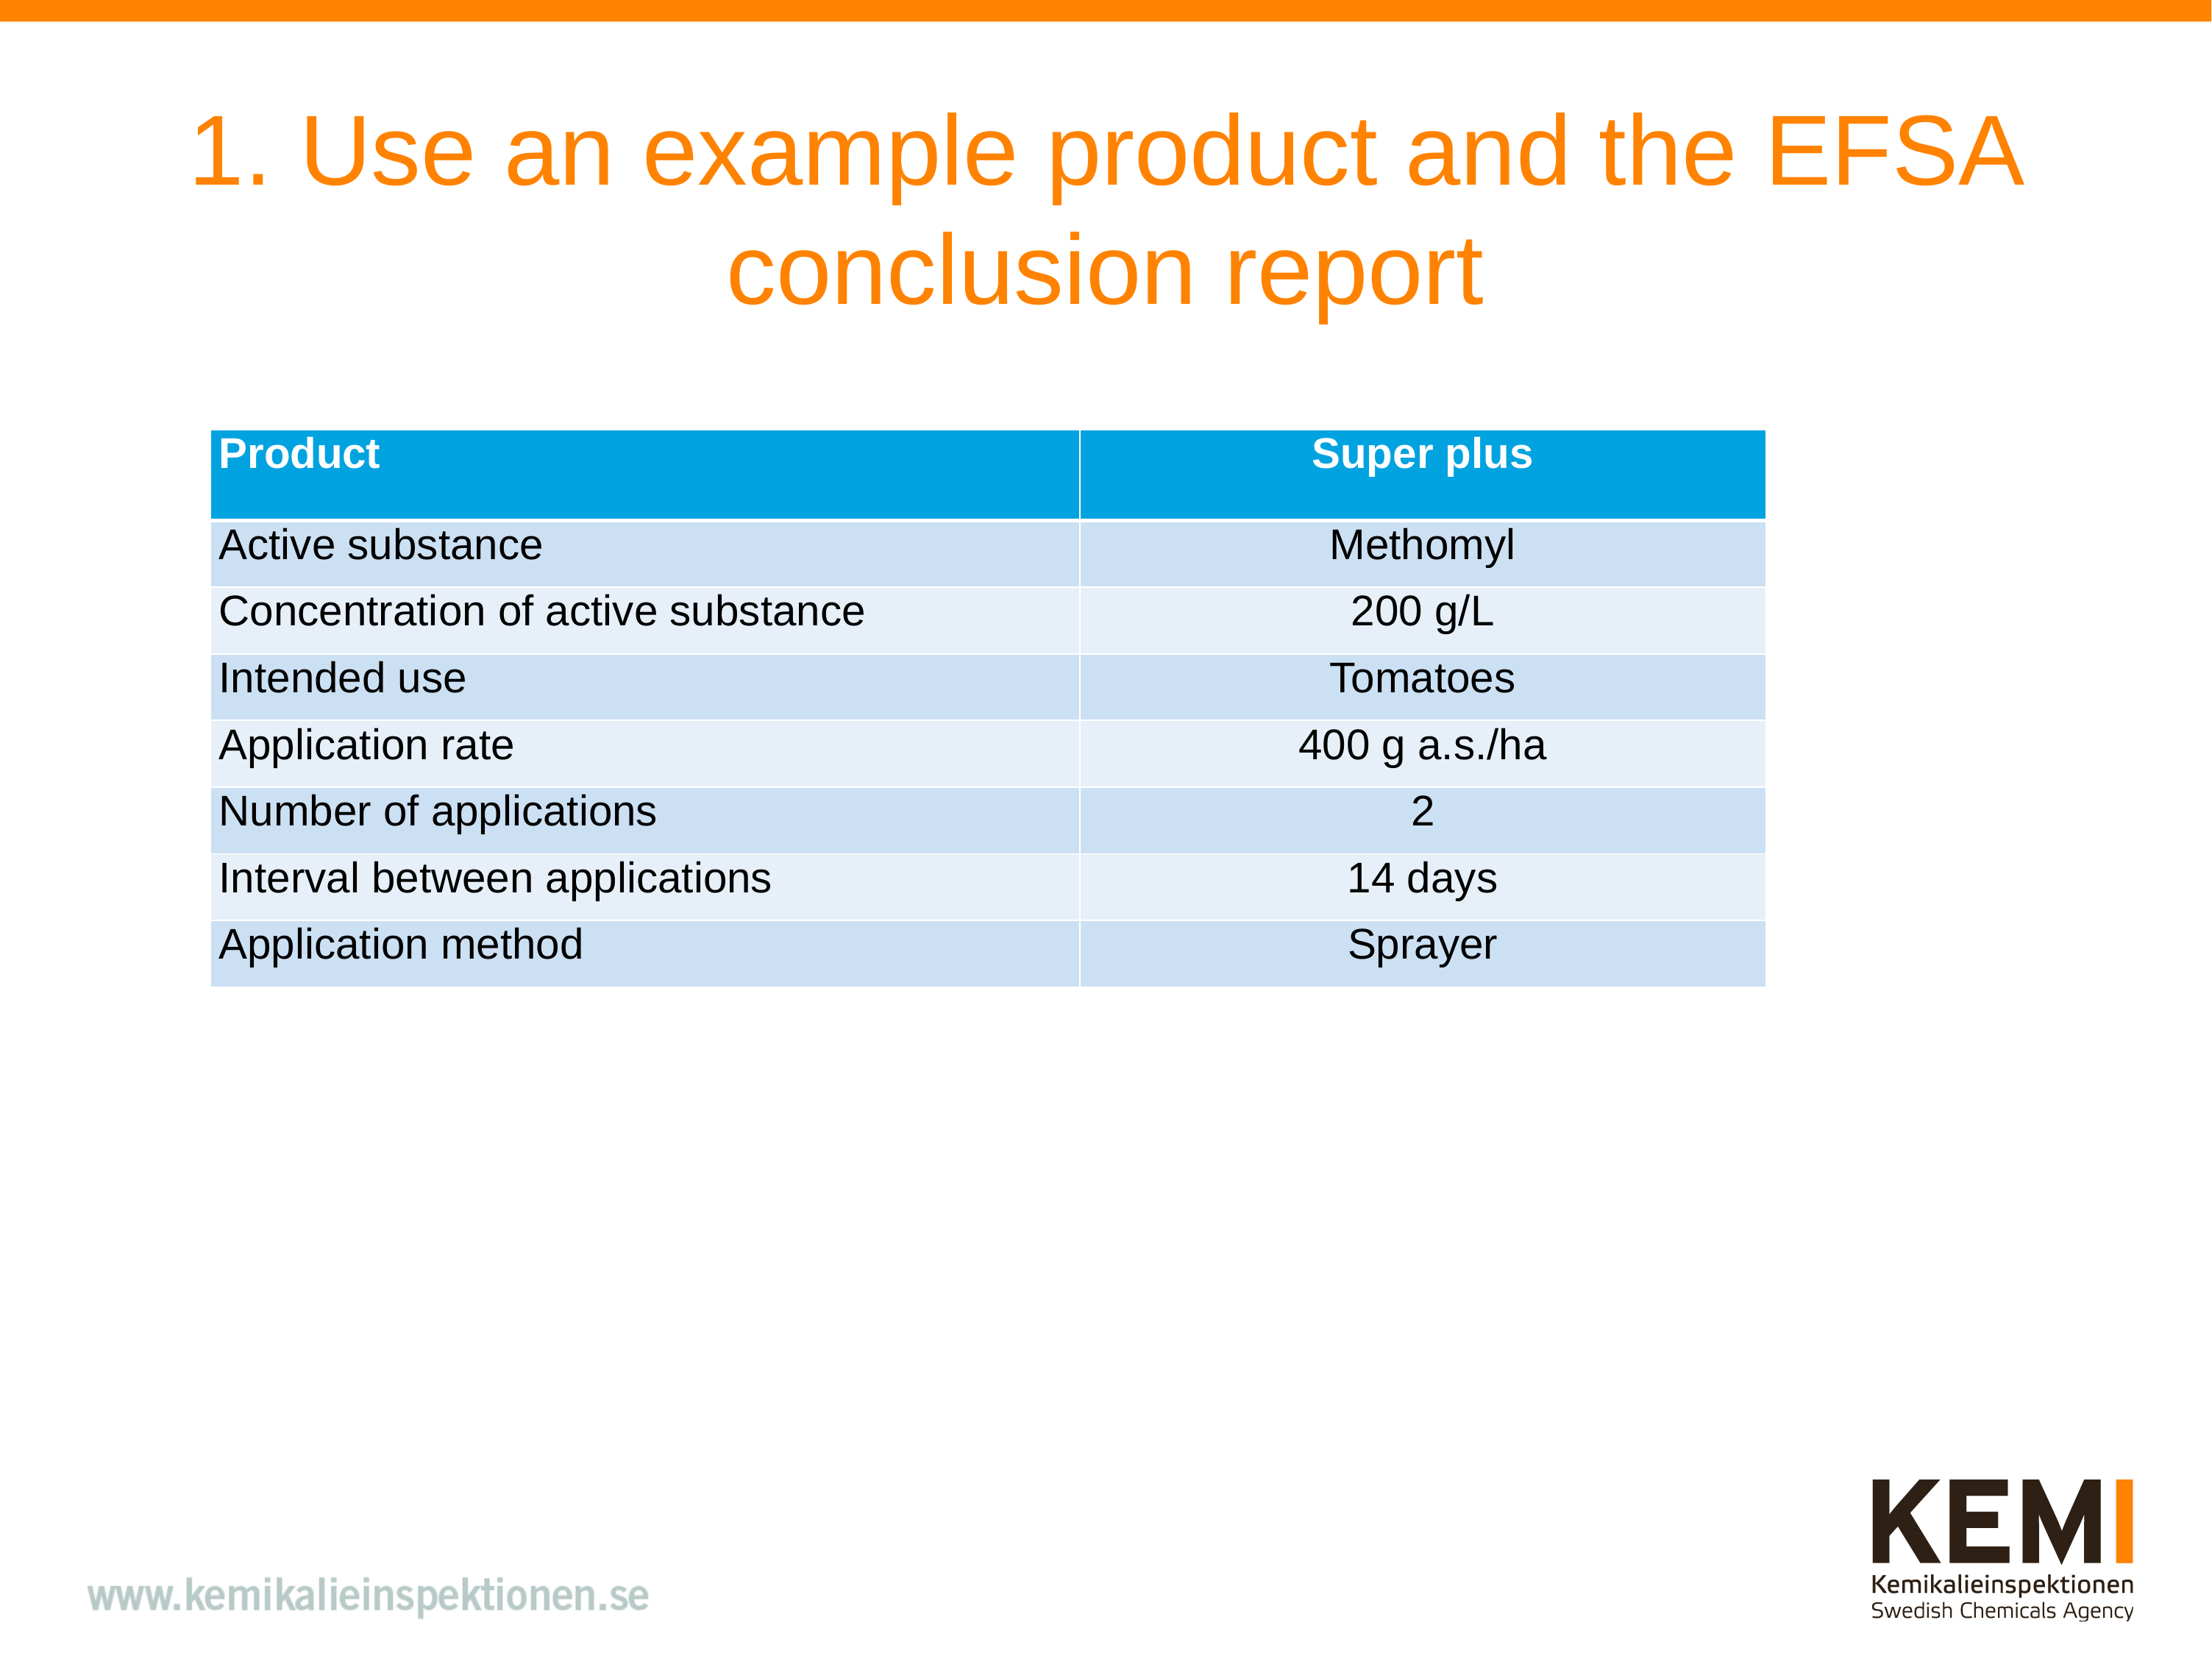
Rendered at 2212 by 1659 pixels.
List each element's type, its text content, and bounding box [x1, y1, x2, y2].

table_cell 200 g/L [1081, 588, 1765, 653]
picture [87, 1573, 652, 1621]
table_cell Application method [211, 921, 1079, 987]
table_cell 14 days [1081, 854, 1765, 920]
picture [1872, 1479, 2133, 1621]
table_cell Number of applications [211, 788, 1079, 853]
table_cell Application rate [211, 721, 1079, 786]
table_cell Concentration of active substance [211, 588, 1079, 653]
title 1. Use an example product and the EFSA conclusion report [110, 66, 2101, 344]
table_header Product [211, 430, 1079, 519]
table_cell 400 g a.s./ha [1081, 721, 1765, 786]
table_cell Tomatoes [1081, 655, 1765, 720]
table_cell Active substance [211, 522, 1079, 586]
table_cell 2 [1081, 788, 1765, 853]
table_cell Interval between applications [211, 854, 1079, 920]
table_cell Intended use [211, 655, 1079, 720]
table_header Super plus [1081, 430, 1765, 519]
table_cell Methomyl [1081, 522, 1765, 586]
table_cell Sprayer [1081, 921, 1765, 987]
